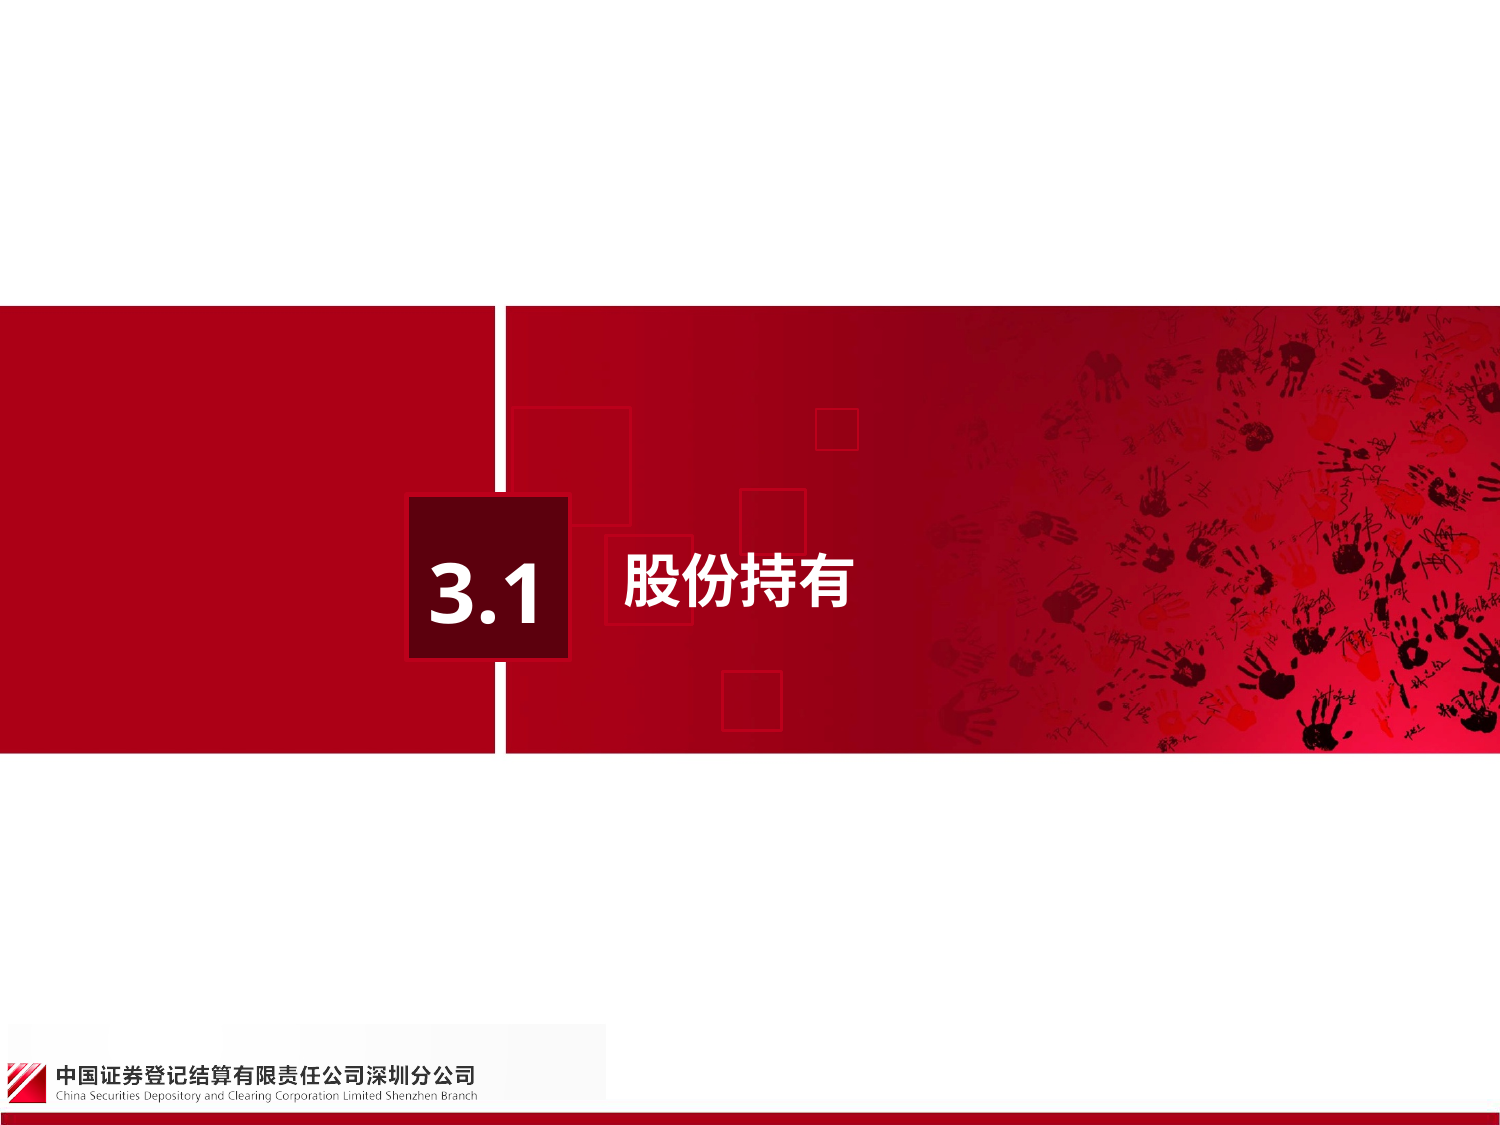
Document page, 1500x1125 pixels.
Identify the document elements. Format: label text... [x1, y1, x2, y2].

list 3.1 [404, 492, 572, 662]
picture [0, 0, 1500, 1125]
title 股份持有 [608, 520, 1459, 639]
